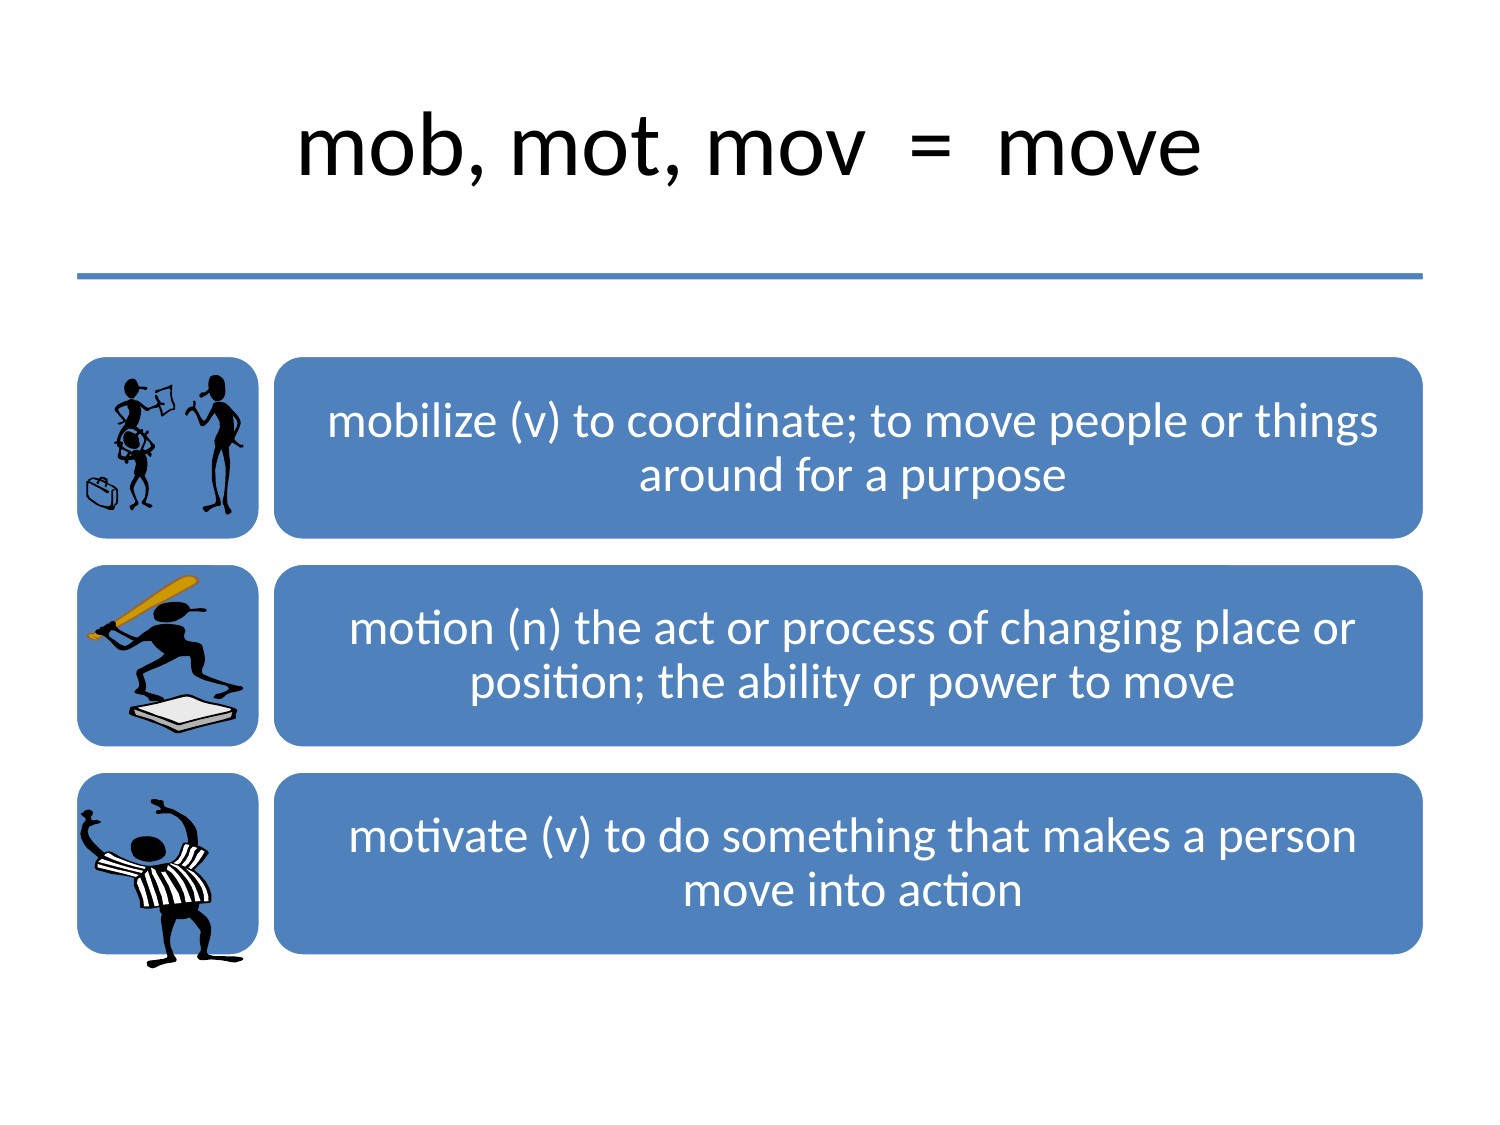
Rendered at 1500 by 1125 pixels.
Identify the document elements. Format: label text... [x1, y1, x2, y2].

picture [86, 574, 244, 734]
picture [86, 374, 244, 515]
title mob, mot, mov = move [75, 45, 1425, 233]
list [74, 262, 1426, 1006]
picture [80, 799, 244, 969]
